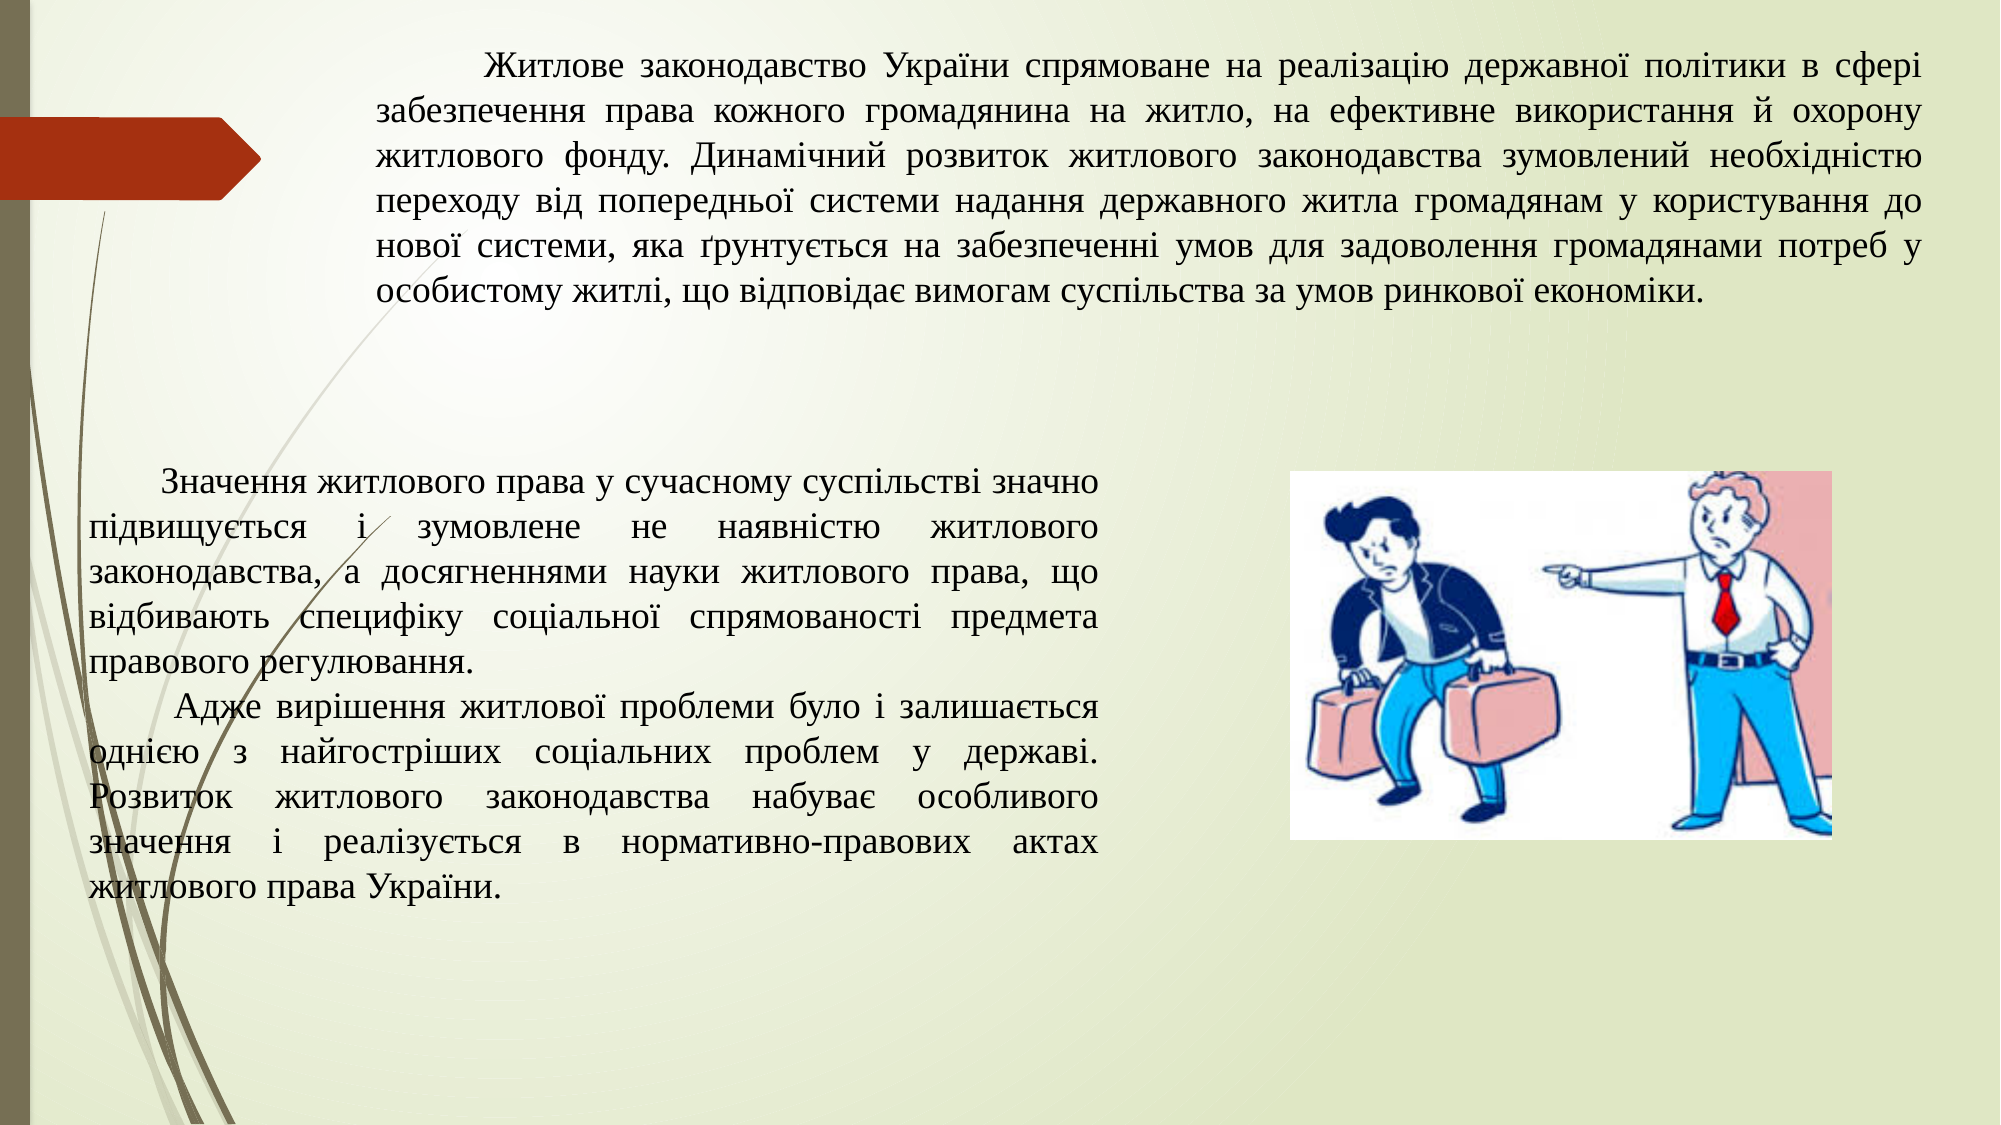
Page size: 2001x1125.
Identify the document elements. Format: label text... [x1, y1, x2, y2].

text_box Житлове законодавство України спрямоване на реалізацію державної політики в сфері забезпечення права кожного громадянина на житло, на ефективне використання й охорону житлового фонду. Динамічний розвиток житлового законодавства зумовлений необхідністю переходу від попередньої системи надання державного житла громадянам у користування до нової системи, яка ґрунтується на забезпеченні умов для задоволення громадянами потреб у особистому житлі, що відповідає вимогам суспільства за умов ринкової економіки. [361, 32, 1939, 318]
text_box Значення житлового права у сучасному суспільстві значно підвищується і зумовлене не наявністю житлового законодавства, а досягненнями науки житлового права, що відбивають специфіку соціальної спрямованості предмета правового регулювання. Адже вирішення житлової проблеми було і залишається однією з найгостріших соціальних проблем у державі. Розвиток житлового законодавства набуває особливого значення і реалізується в нормативно-правових актах житлового права України. [74, 448, 1115, 913]
picture [1290, 471, 1832, 840]
